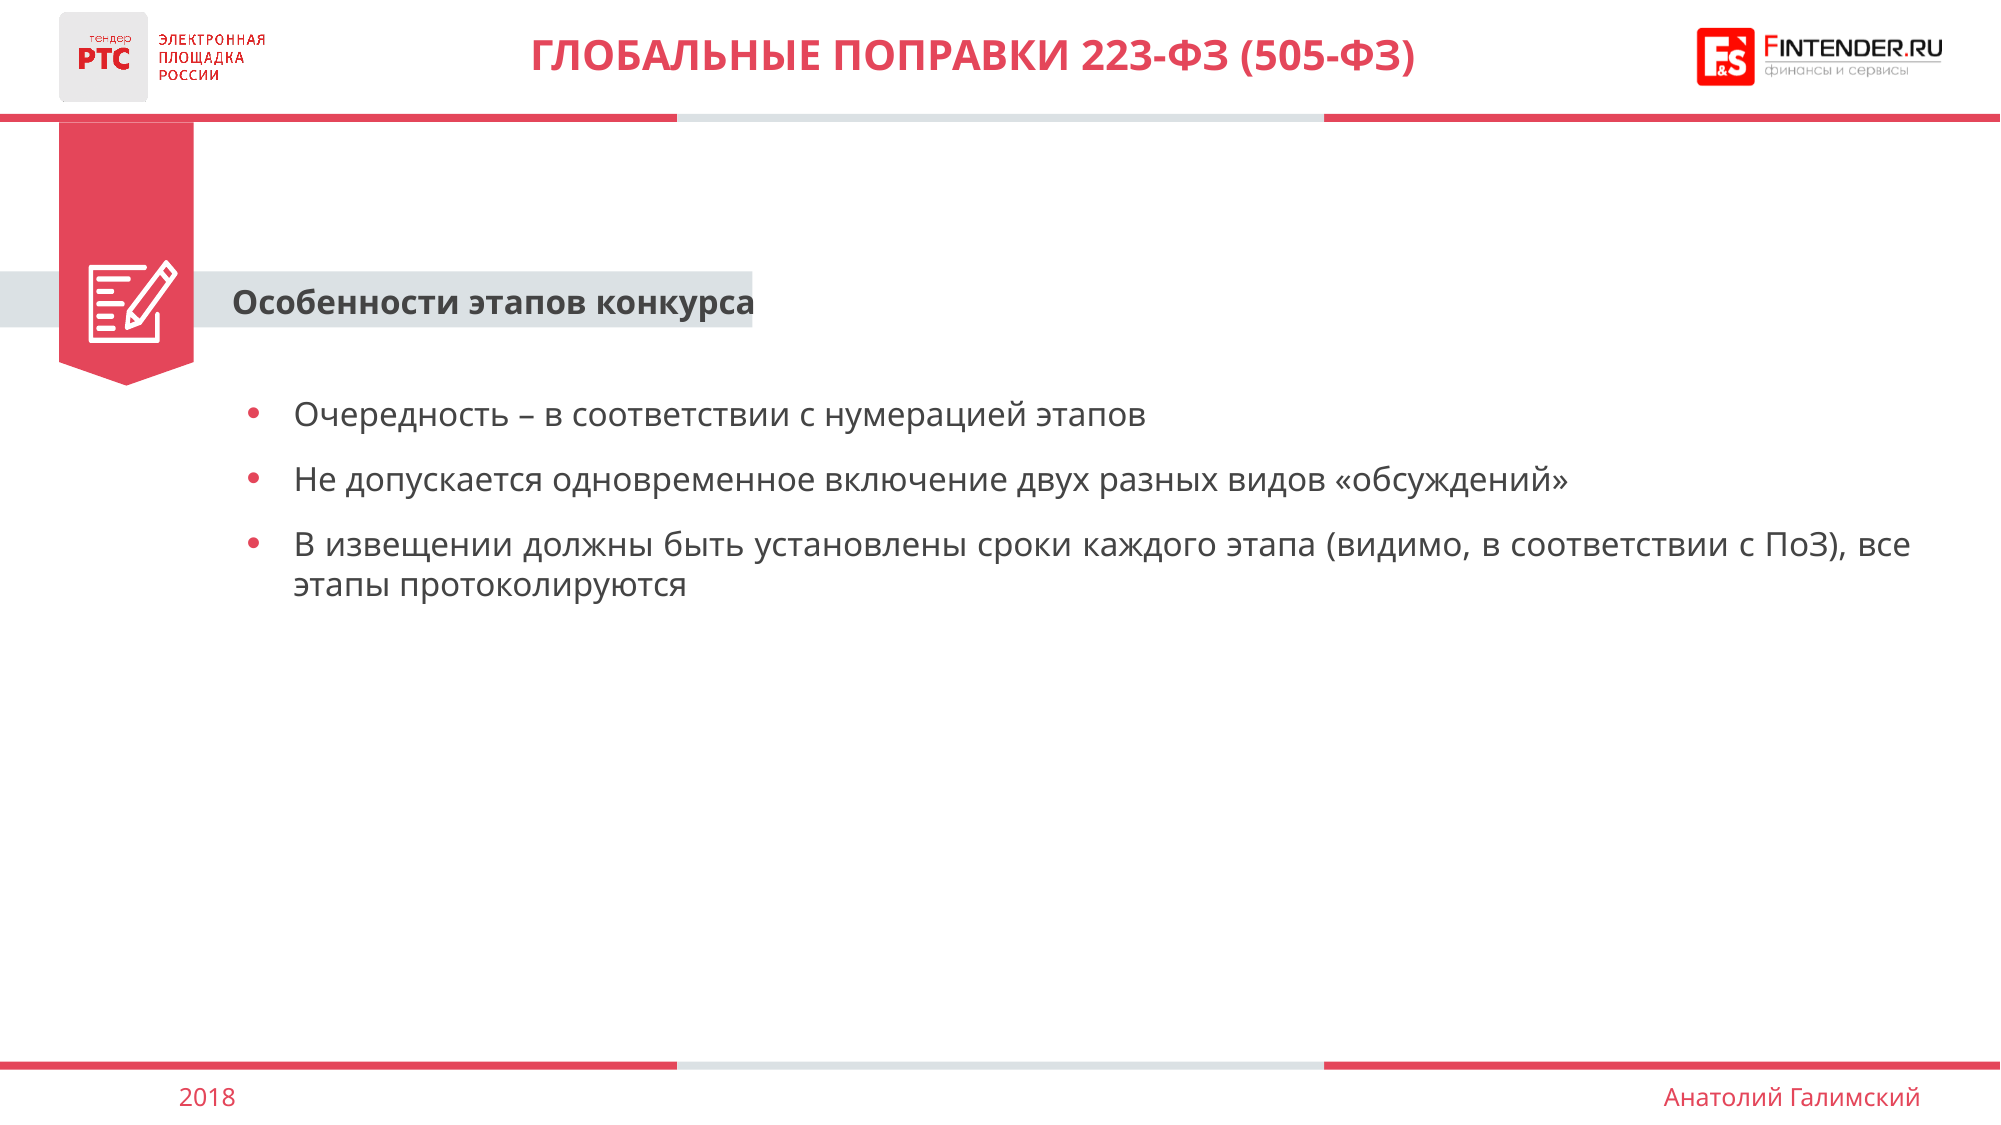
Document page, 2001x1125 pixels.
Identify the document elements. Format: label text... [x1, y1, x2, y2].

text_box Очередность – в соответствии с нумерацией этапов Не допускается одновременное включение двух разных видов «обсуждений» В извещении должны быть установлены сроки каждого этапа (видимо, в соответствии с ПоЗ), все этапы протоколируются [231, 385, 1929, 740]
text_box [124, 260, 178, 330]
picture [59, 12, 265, 102]
title ГЛОБАЛЬНЫЕ ПОПРАВКИ 223-фз (505-фз) [294, 0, 1652, 114]
text_box [0, 270, 58, 328]
text_box Анатолий Галимский [1584, 1073, 2000, 1119]
text_box Особенности этапов конкурса [231, 281, 960, 322]
text_box [58, 121, 195, 387]
text_box [88, 264, 160, 343]
text_box 2018 [0, 1073, 415, 1119]
picture [1696, 18, 1942, 95]
text_box [195, 270, 753, 328]
